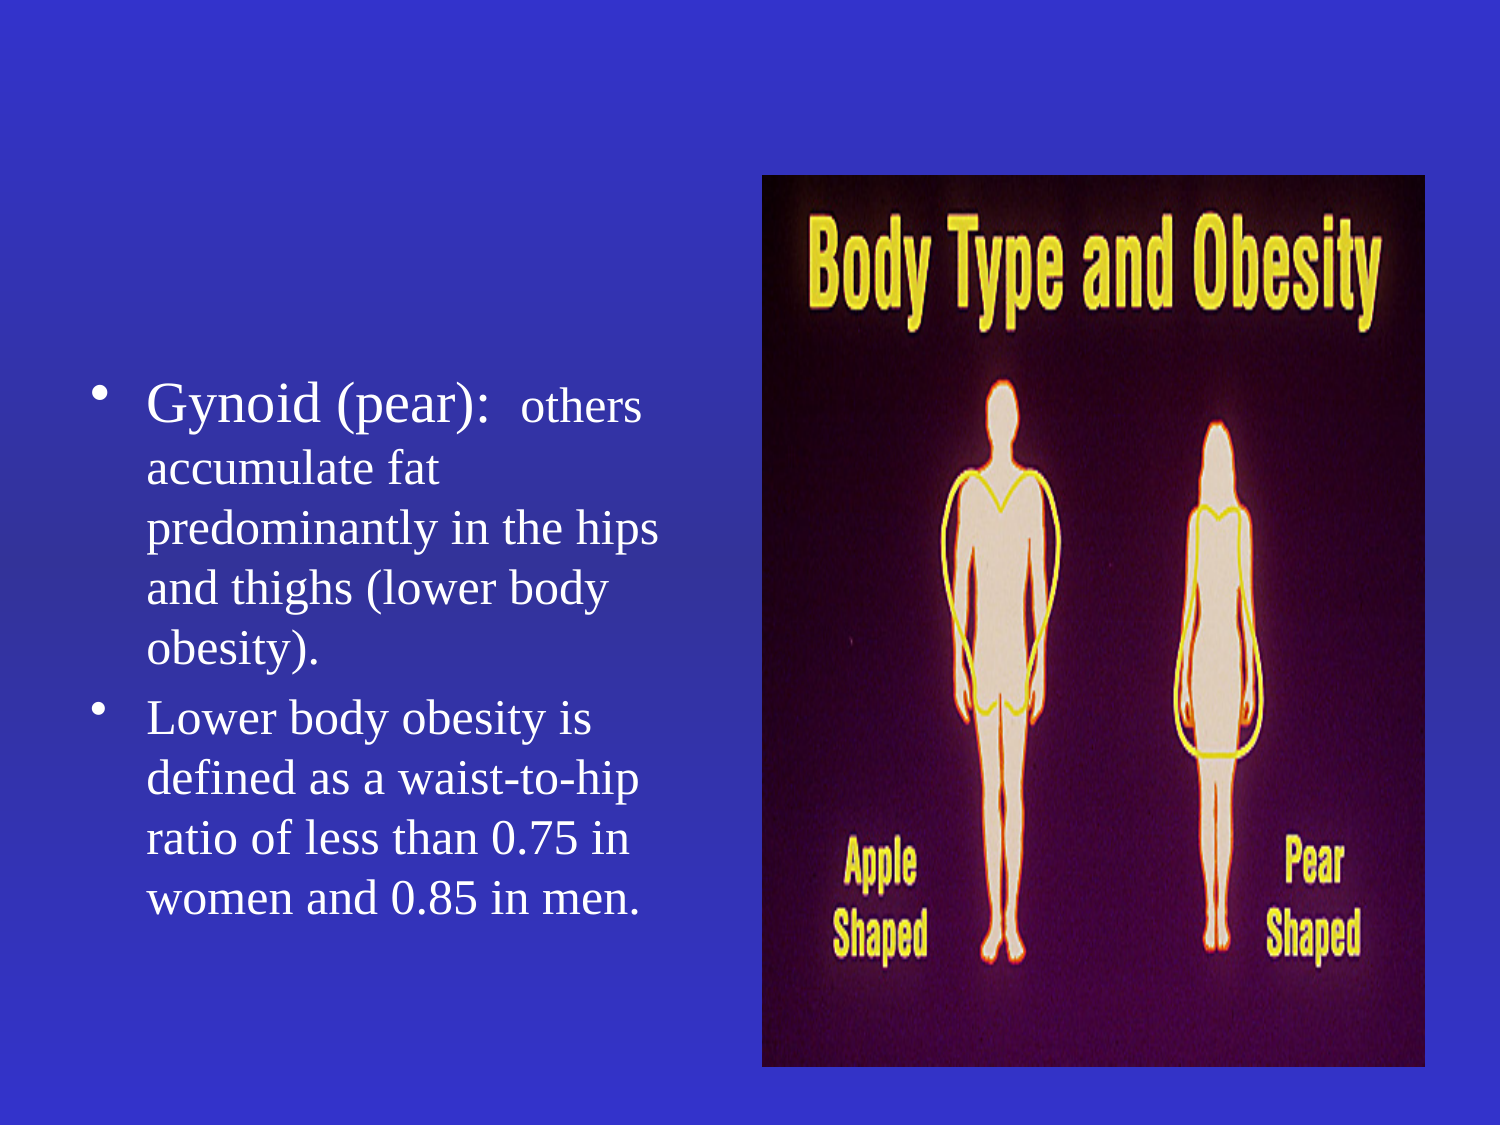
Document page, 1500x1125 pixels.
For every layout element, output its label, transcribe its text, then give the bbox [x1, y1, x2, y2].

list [762, 175, 1426, 1067]
list Gynoid (pear): others accumulate fat predominantly in the hips and thighs (lower body obesity). Lower body obesity is defined as a waist-to-hip ratio of less than 0.75 in women and 0.85 in men. [74, 356, 738, 1006]
